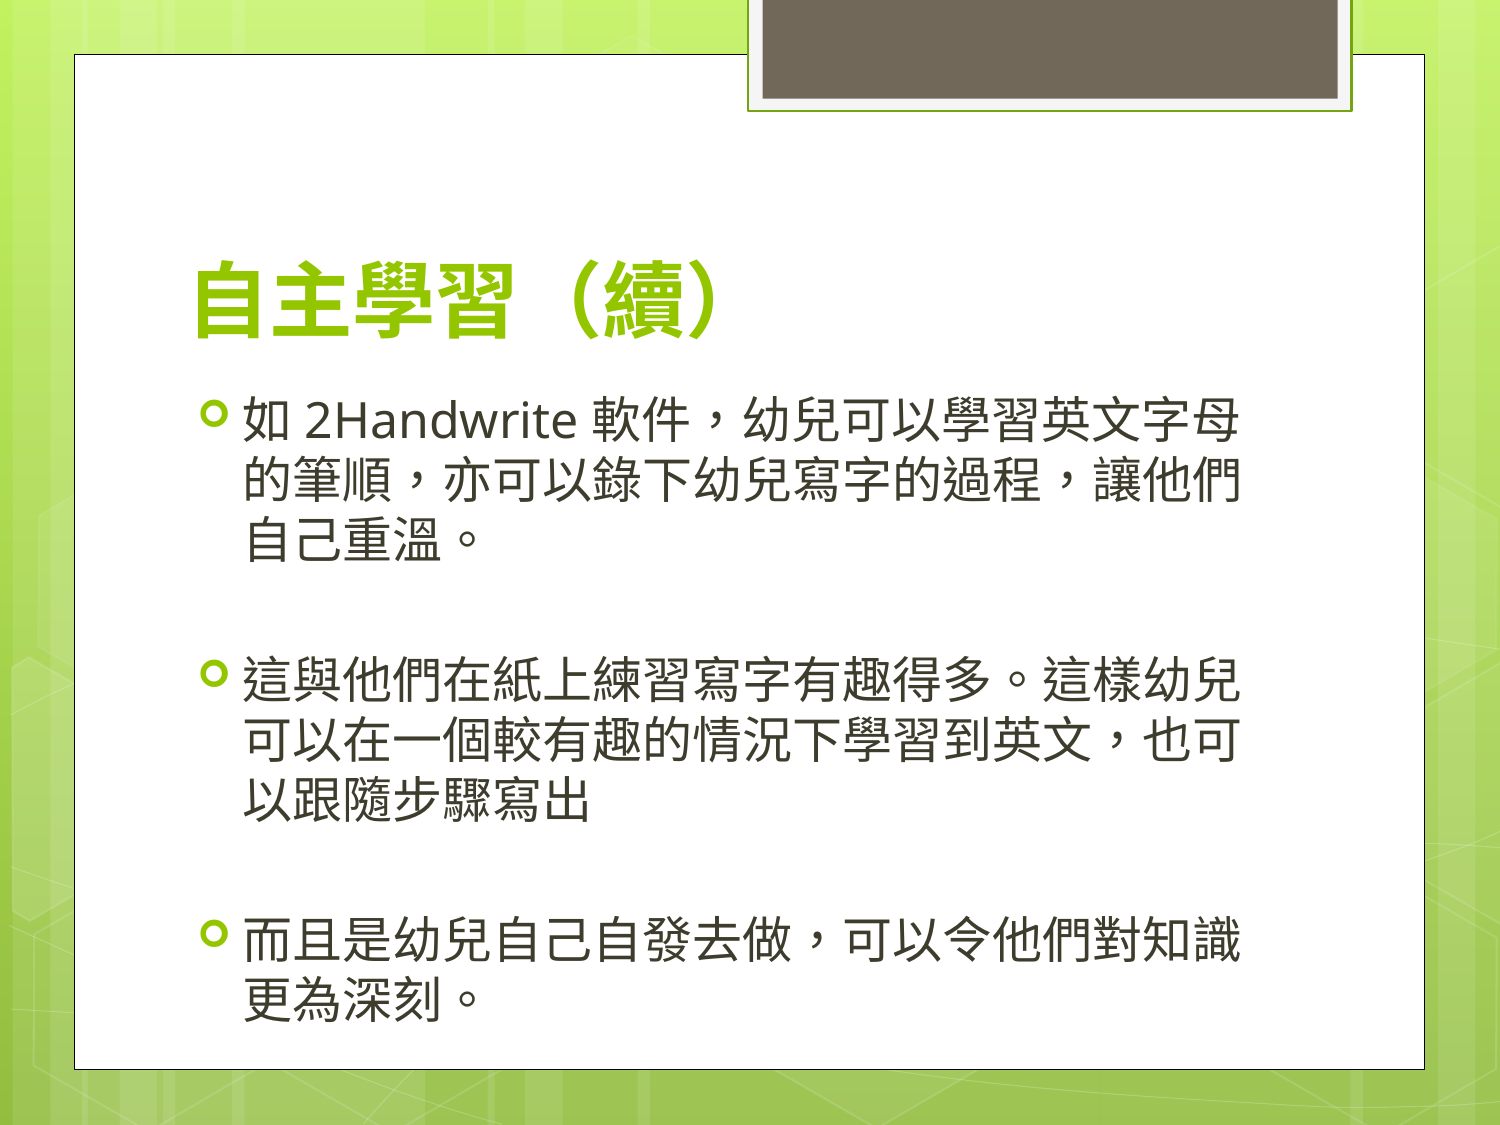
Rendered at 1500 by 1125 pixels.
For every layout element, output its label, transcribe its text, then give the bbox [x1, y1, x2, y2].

list 如2Handwrite軟件，幼兒可以學習英文字母的筆順，亦可以錄下幼兒寫字的過程，讓他們自己重溫。 這與他們在紙上練習寫字有趣得多。這樣幼兒可以在一個較有趣的情況下學習到英文，也可以跟隨步驟寫出 而且是幼兒自己自發去做，可以令他們對知識更為深刻。 [171, 381, 1283, 1062]
title 自主學習（續） [171, 168, 1324, 357]
